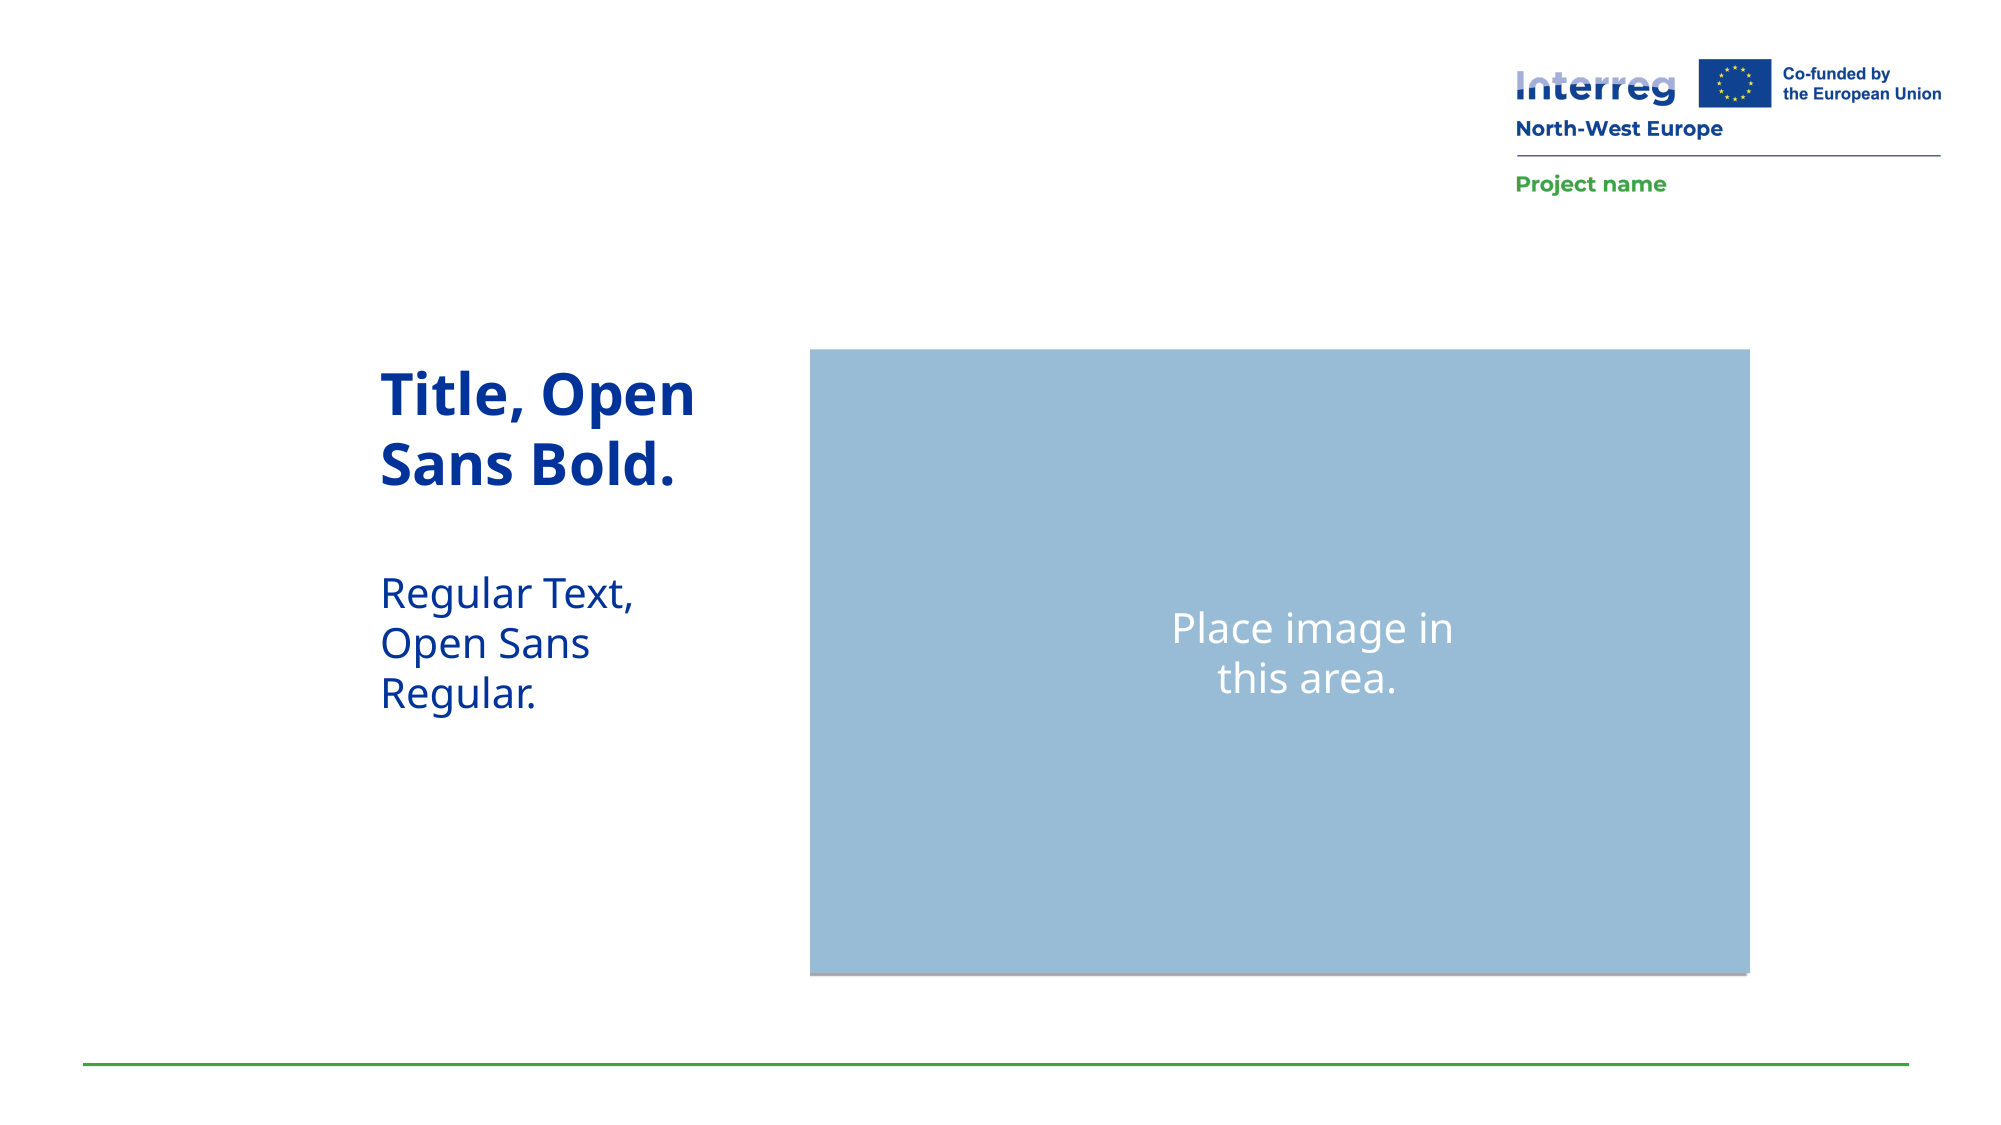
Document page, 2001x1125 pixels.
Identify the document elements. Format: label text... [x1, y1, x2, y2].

text_box Place image in this area. [1122, 594, 1503, 710]
text_box [810, 349, 1750, 974]
picture [1458, 0, 2000, 251]
text_box Title, Open Sans Bold. Regular Text, Open Sans Regular. [365, 349, 764, 798]
